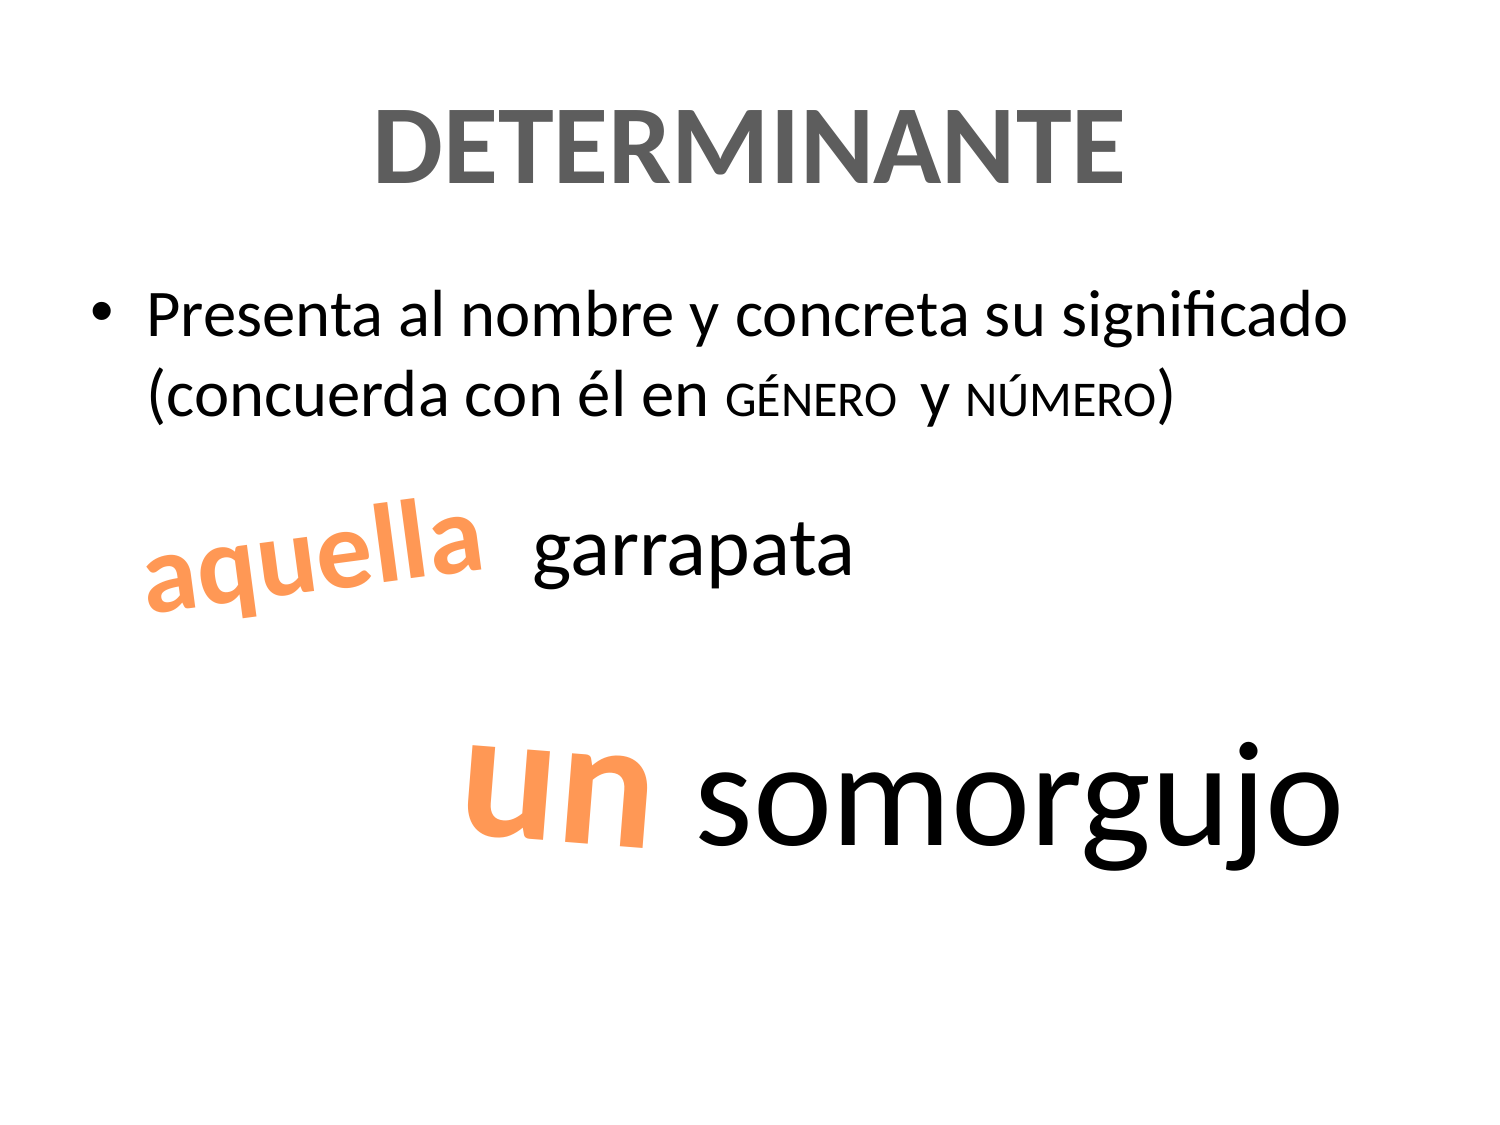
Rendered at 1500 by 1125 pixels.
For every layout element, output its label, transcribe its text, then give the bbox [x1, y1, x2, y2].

text_box aquella [115, 447, 507, 646]
text_box un [438, 642, 683, 895]
text_box somorgujo [679, 687, 1361, 883]
list Presenta al nombre y concreta su significado (concuerda con él en GÉNERO y NÚMERO) [75, 262, 1425, 1005]
text_box garrapata [518, 485, 872, 600]
title DETERMINANTE [75, 45, 1425, 233]
